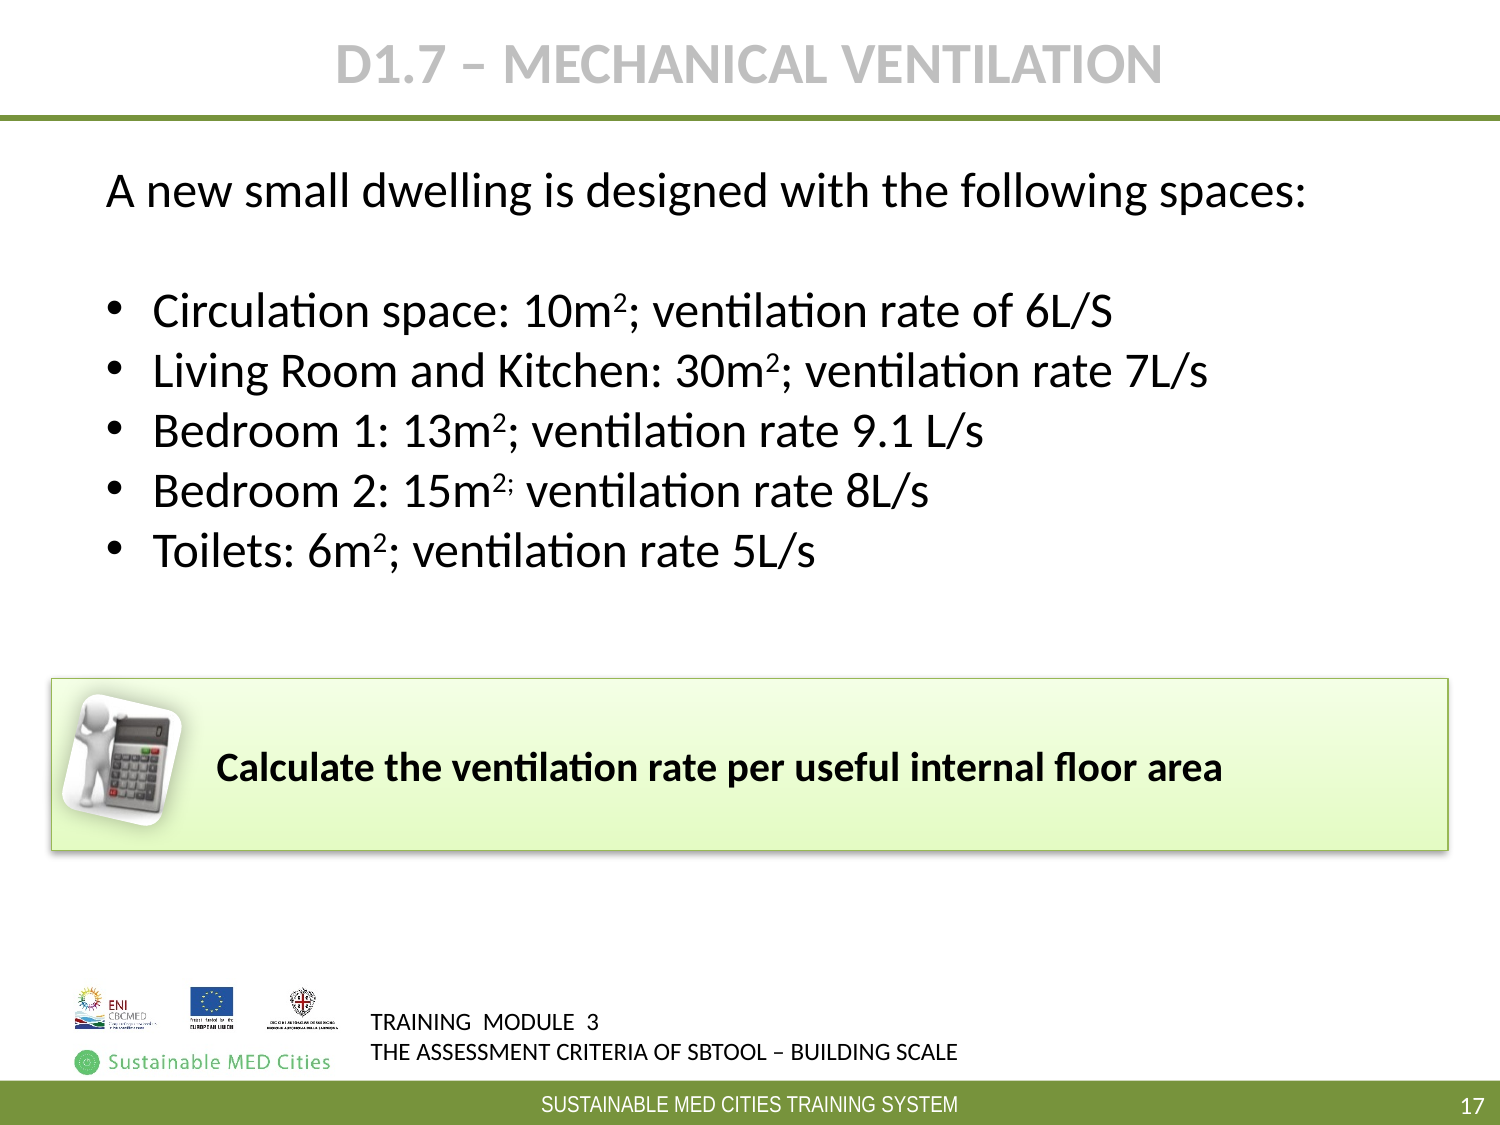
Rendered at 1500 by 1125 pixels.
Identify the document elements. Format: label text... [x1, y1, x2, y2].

picture [62, 978, 356, 1080]
title D1.7 – MECHANICAL VENTILATION [0, 0, 1500, 121]
slide_number 17 [1399, 1074, 1500, 1125]
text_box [51, 678, 1449, 851]
text_box A new small dwelling is designed with the following spaces: Circulation space: 10m2; ventilation rate of 6L/S Living Room and Kitchen: 30m2; ventilation rate 7L/s Bedroom 1: 13m2; ventilation rate 9.1 L/s Bedroom 2: 15m2; ventilation rate 8L/s Toilets: 6m2; ventilation rate 5L/s [91, 149, 1425, 645]
